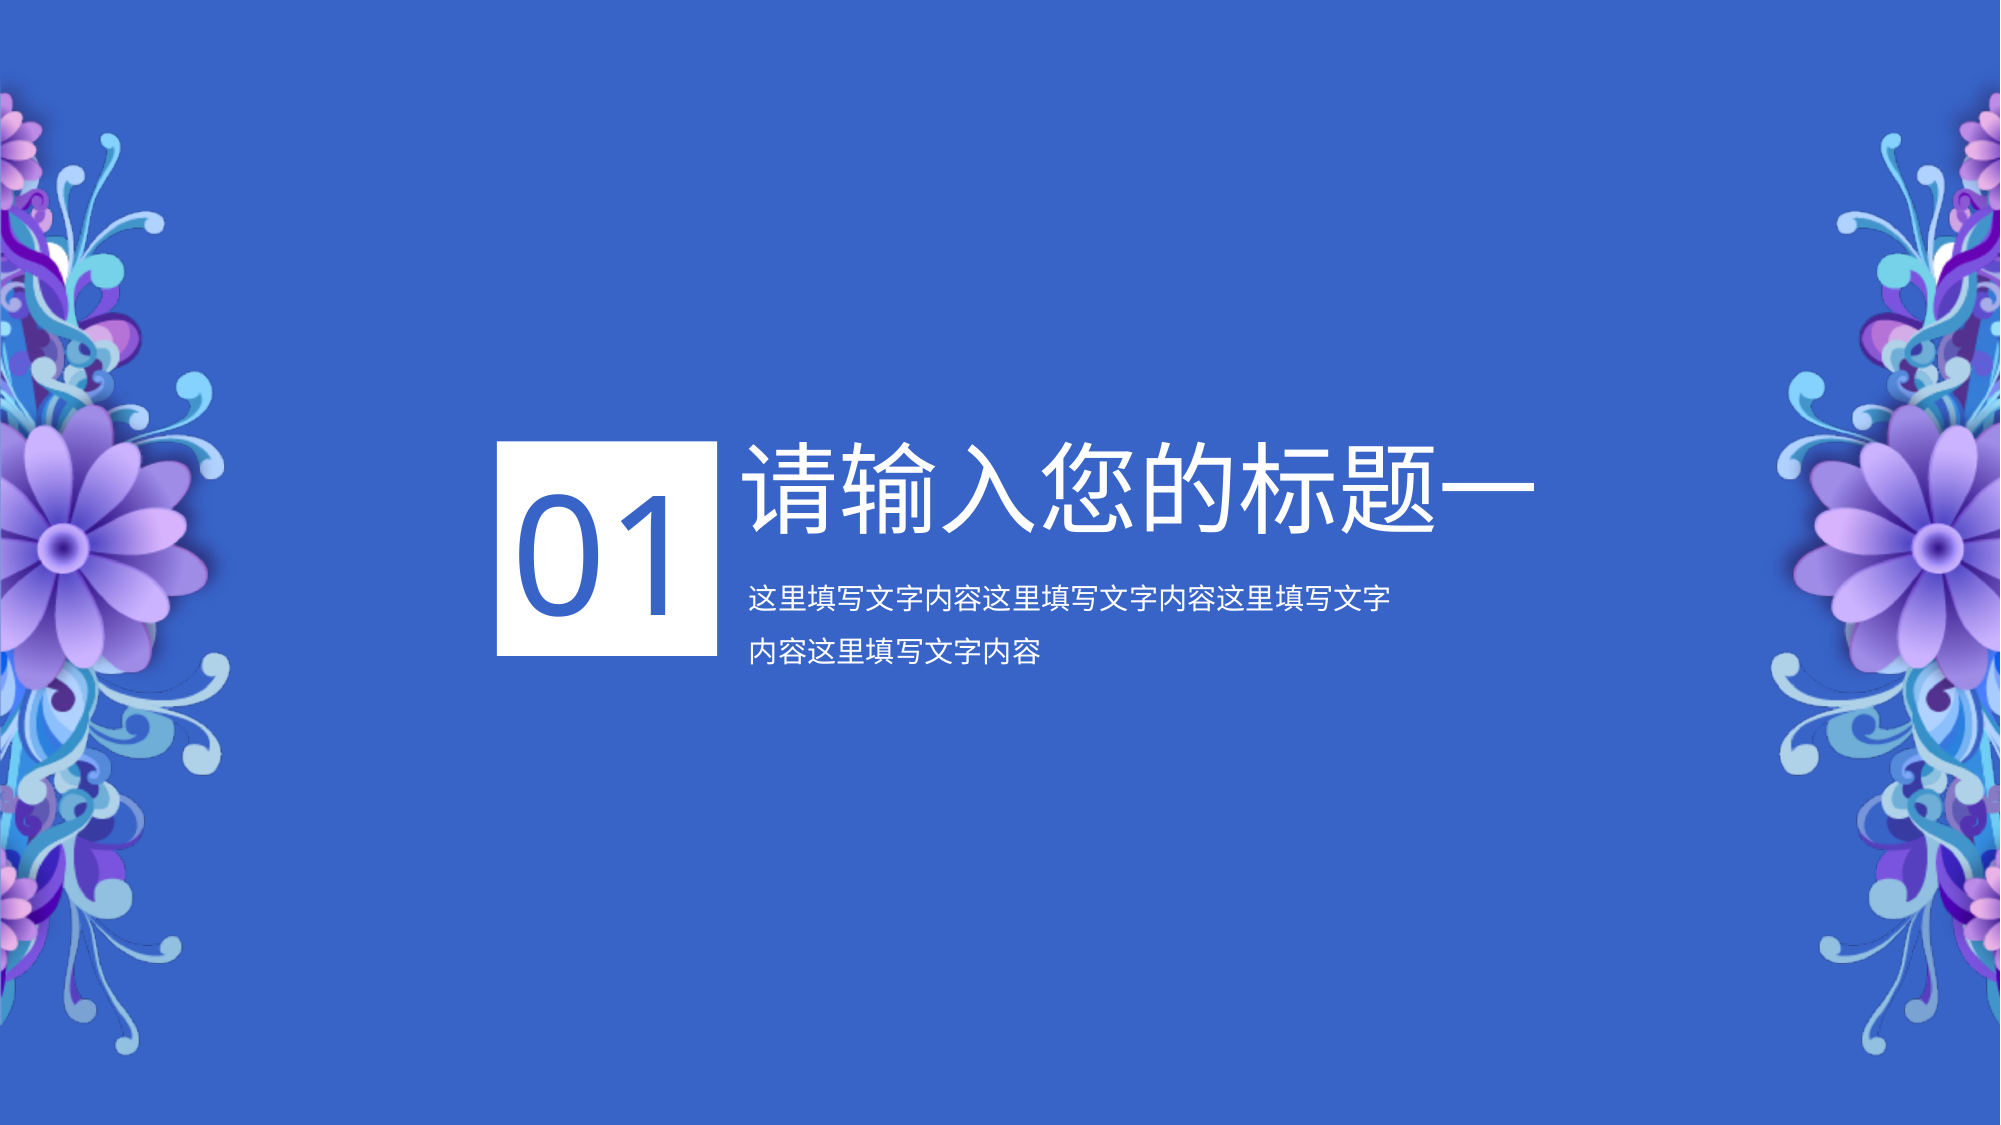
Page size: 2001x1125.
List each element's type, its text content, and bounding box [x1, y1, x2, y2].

picture [0, 41, 664, 1124]
text_box 这里填写文字内容这里填写文字内容这里填写文字内容这里填写文字内容 [734, 555, 1336, 676]
text_box 01 [496, 441, 718, 656]
picture [1336, 41, 2000, 1124]
text_box 请输入您的标题一 [724, 419, 1554, 555]
